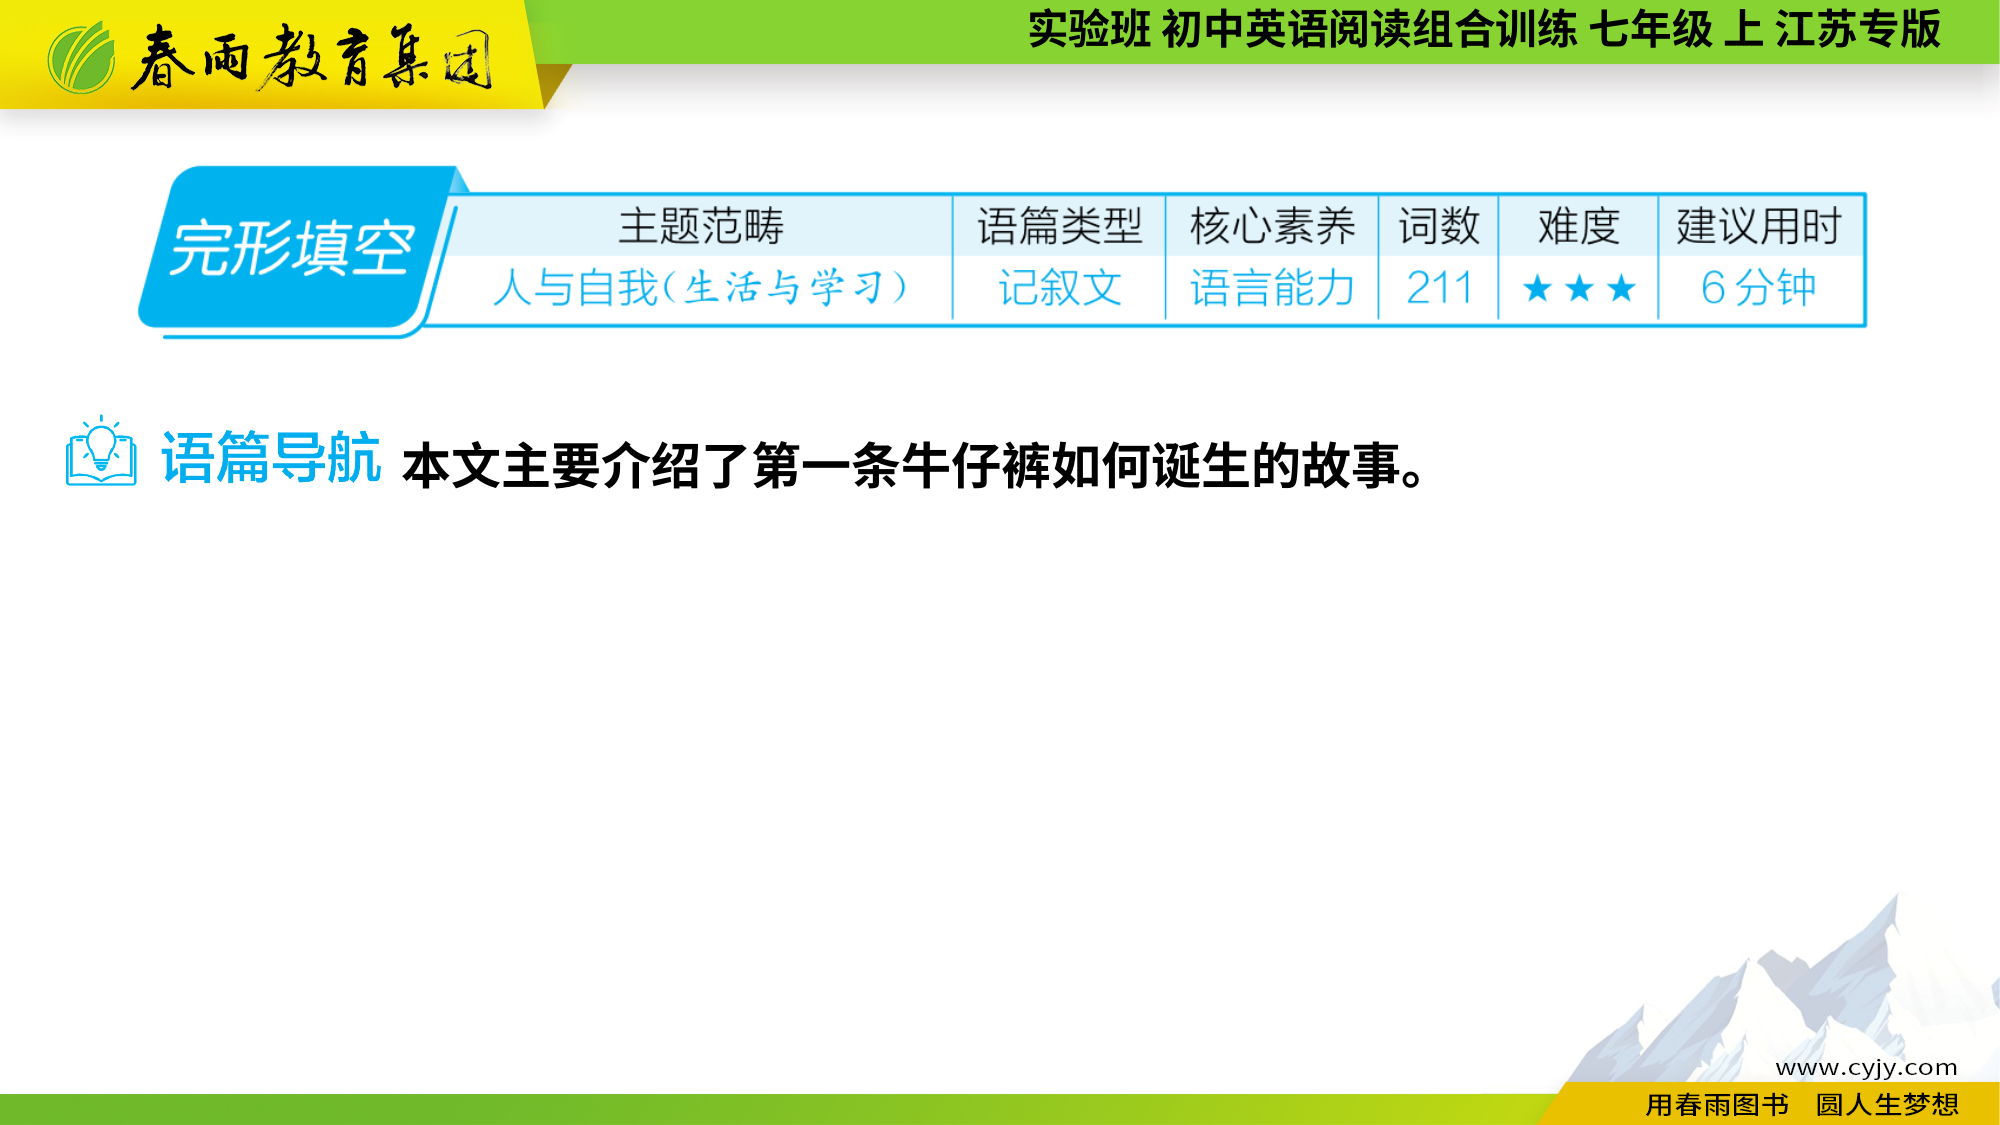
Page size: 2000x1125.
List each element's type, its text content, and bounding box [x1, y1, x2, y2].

list 本文主要介绍了第一条牛仔裤如何诞生的故事。 [59, 397, 1944, 492]
picture [0, 0, 2000, 1125]
